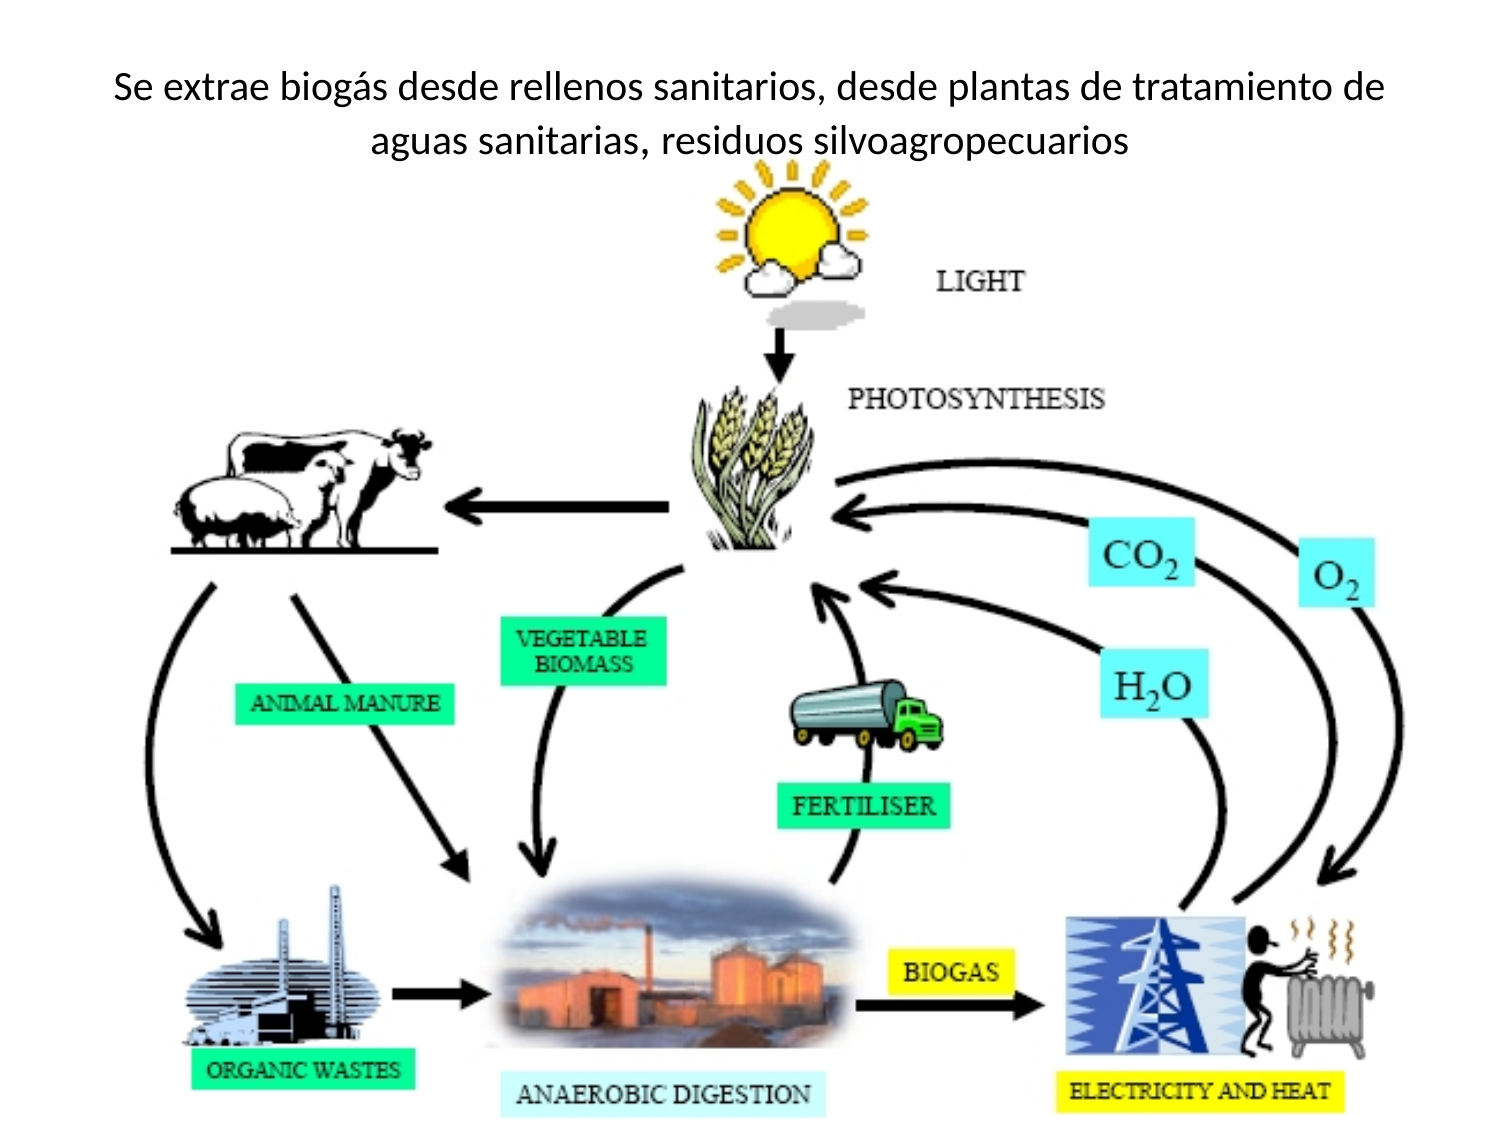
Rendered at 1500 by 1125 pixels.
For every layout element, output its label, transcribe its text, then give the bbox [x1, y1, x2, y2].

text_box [99, 121, 1500, 1125]
title Se extrae biogás desde rellenos sanitarios, desde plantas de tratamiento de aguas sanitarias, residuos silvoagropecuarios [75, 45, 1425, 233]
